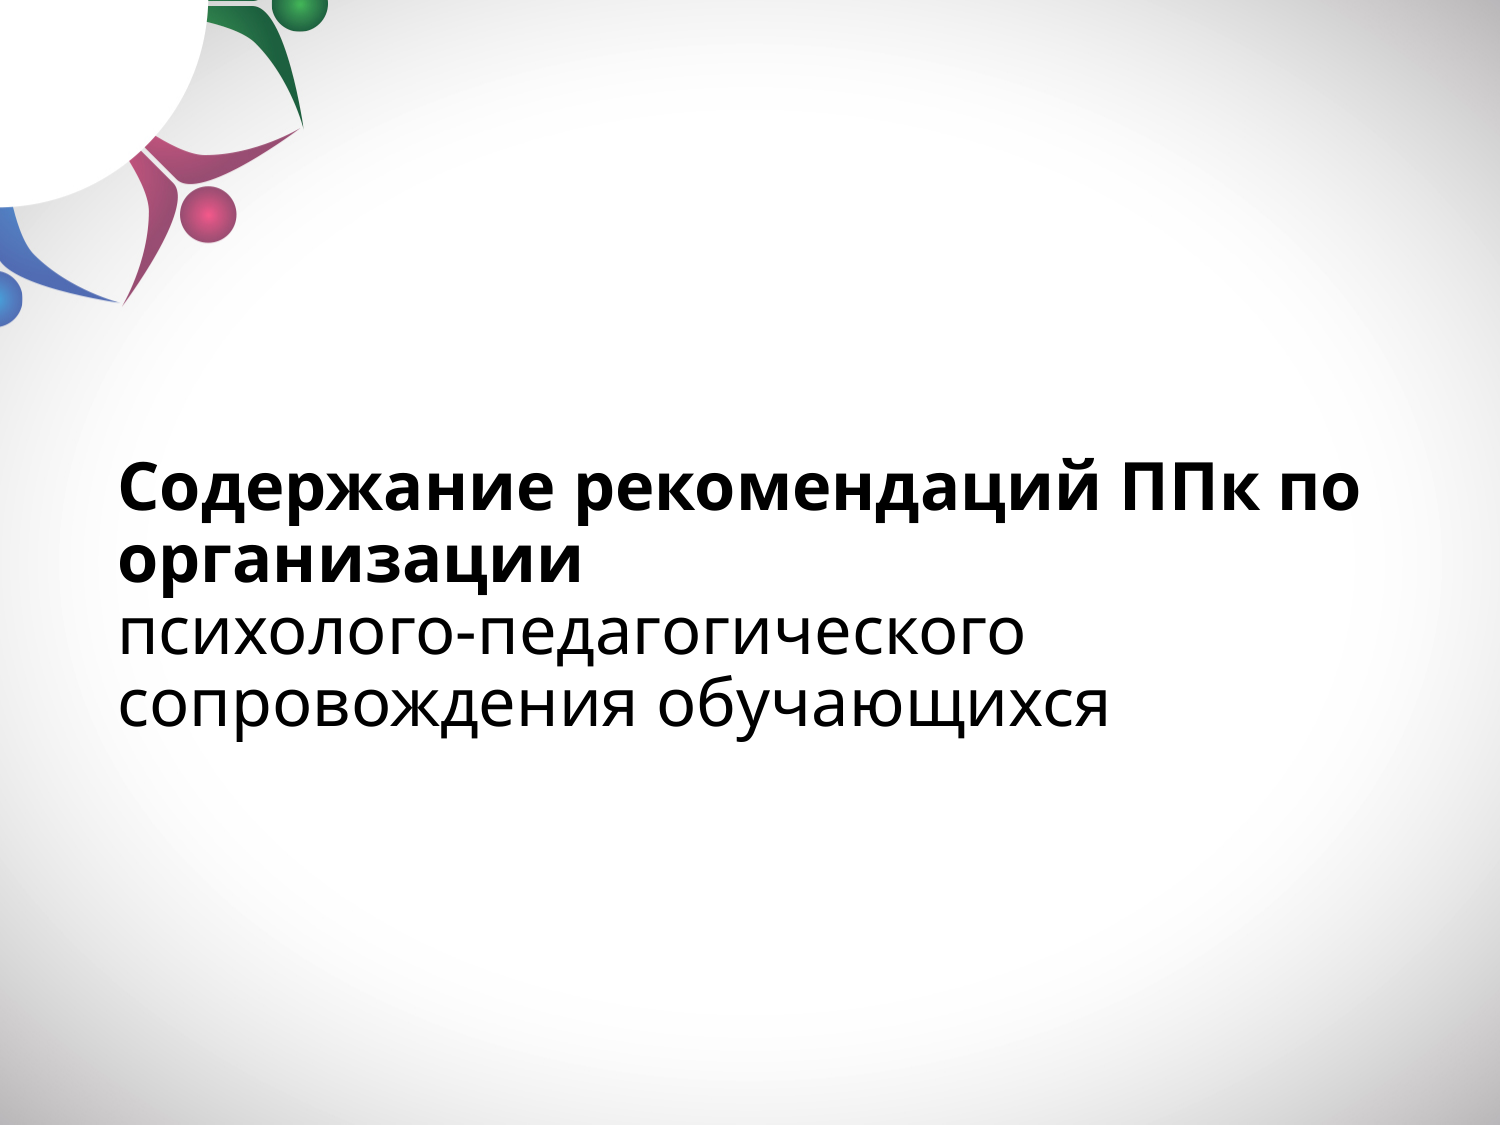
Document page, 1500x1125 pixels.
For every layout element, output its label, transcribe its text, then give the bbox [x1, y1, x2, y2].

title Содержание рекомендаций ППк по организации психолого-педагогического сопровождения обучающихся [102, 280, 1397, 749]
picture [0, 0, 1500, 1125]
